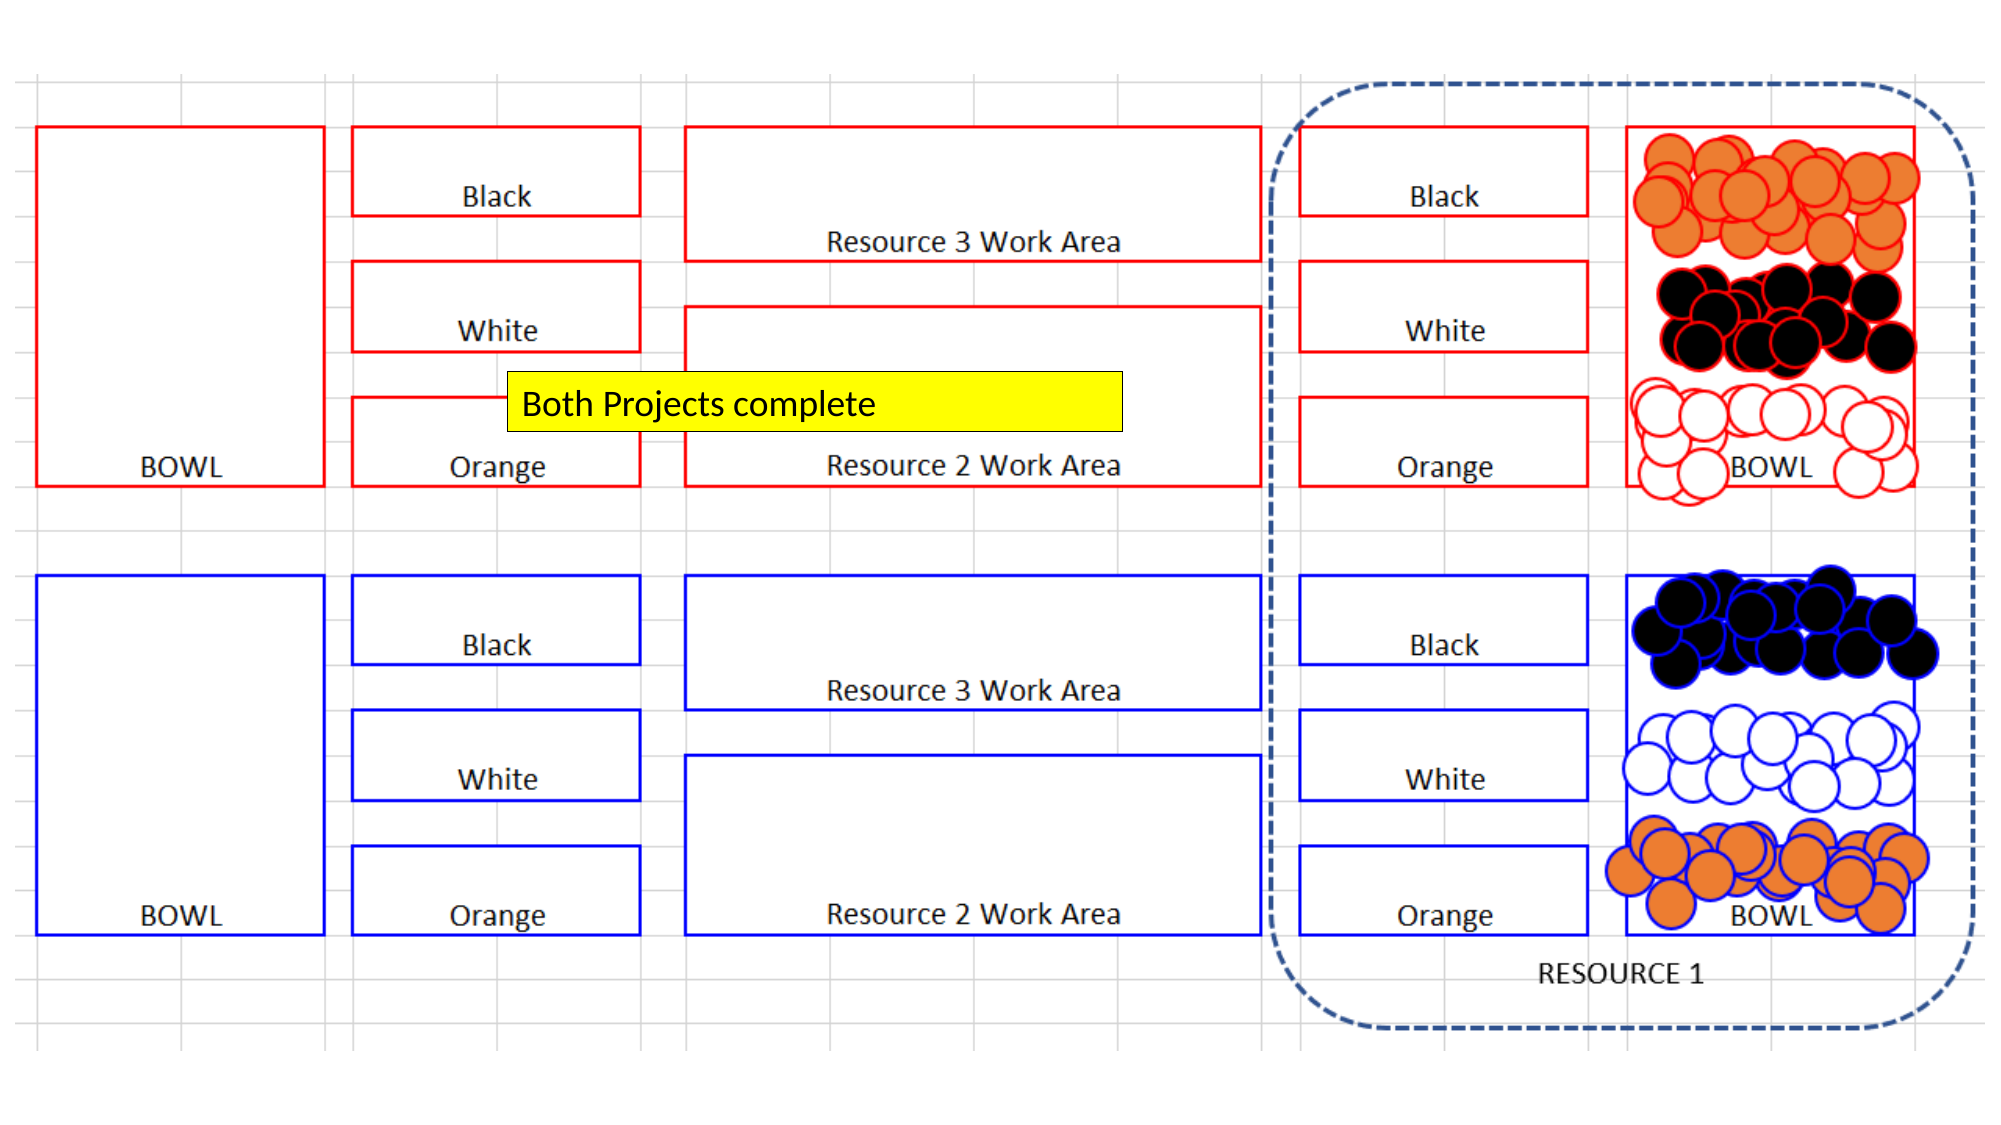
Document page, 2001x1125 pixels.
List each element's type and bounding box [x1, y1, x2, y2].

picture [15, 74, 1985, 1051]
